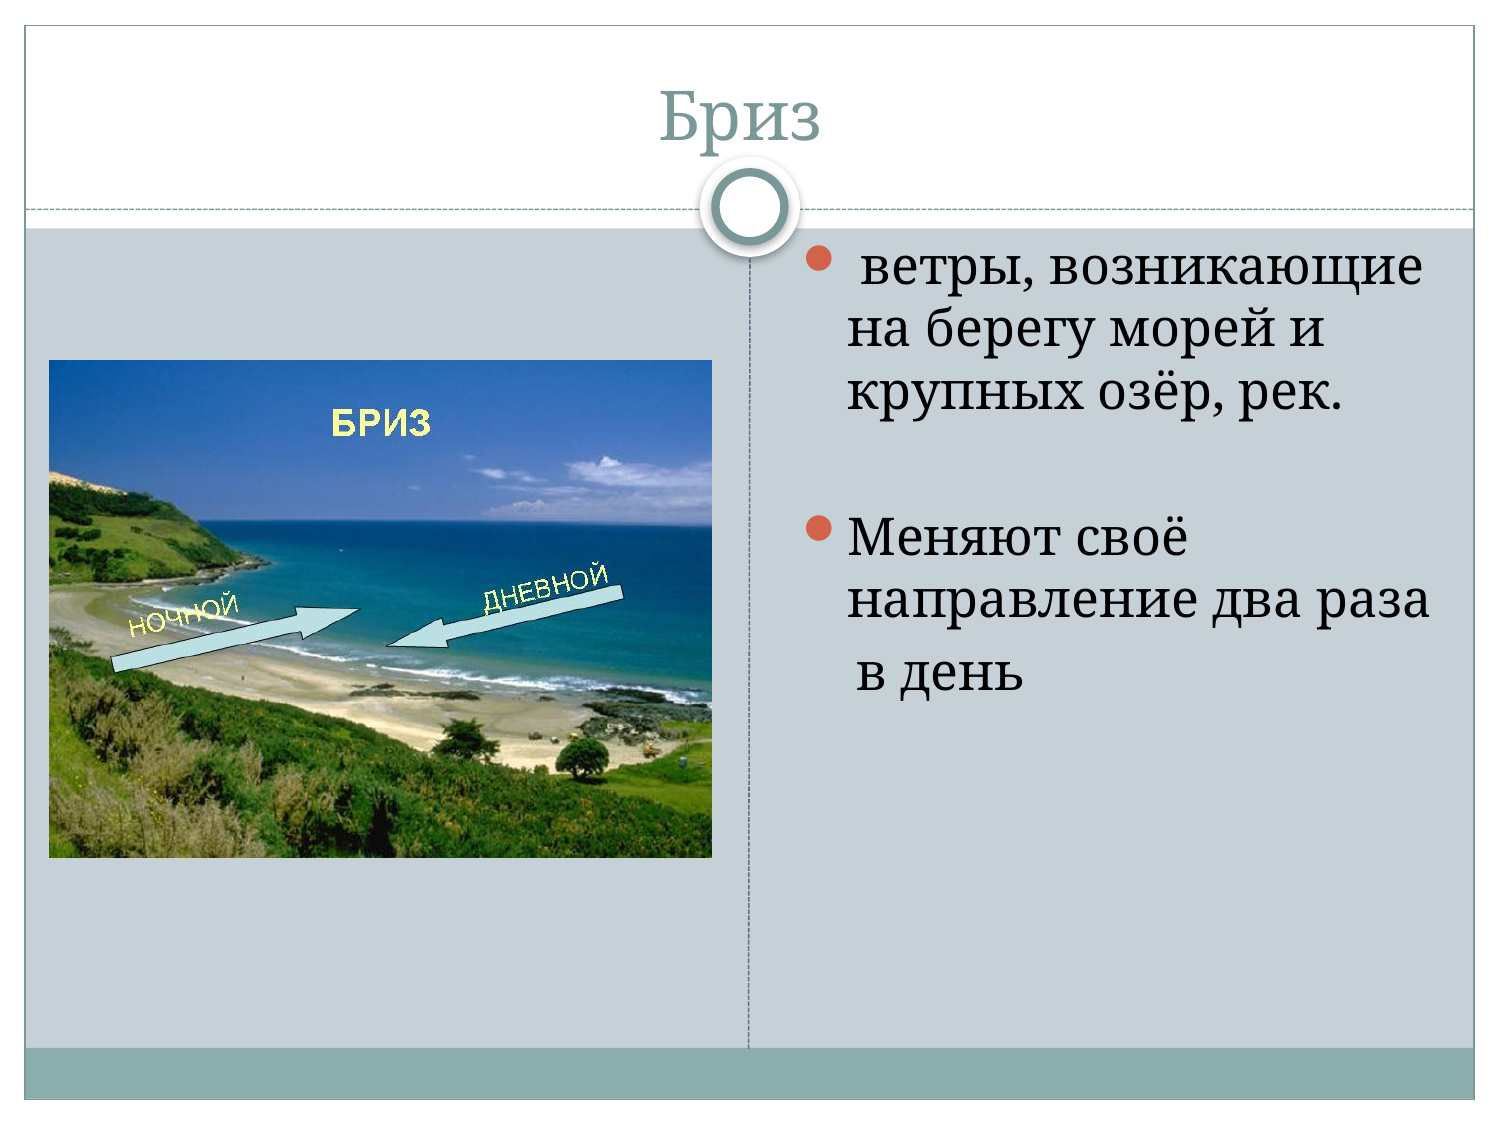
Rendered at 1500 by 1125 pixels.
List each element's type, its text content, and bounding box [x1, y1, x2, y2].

list ветры, возникающие на берегу морей и крупных озёр, рек. Меняют своё направление два раза в день [787, 224, 1450, 993]
title Бриз [49, 37, 1450, 162]
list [49, 360, 713, 858]
